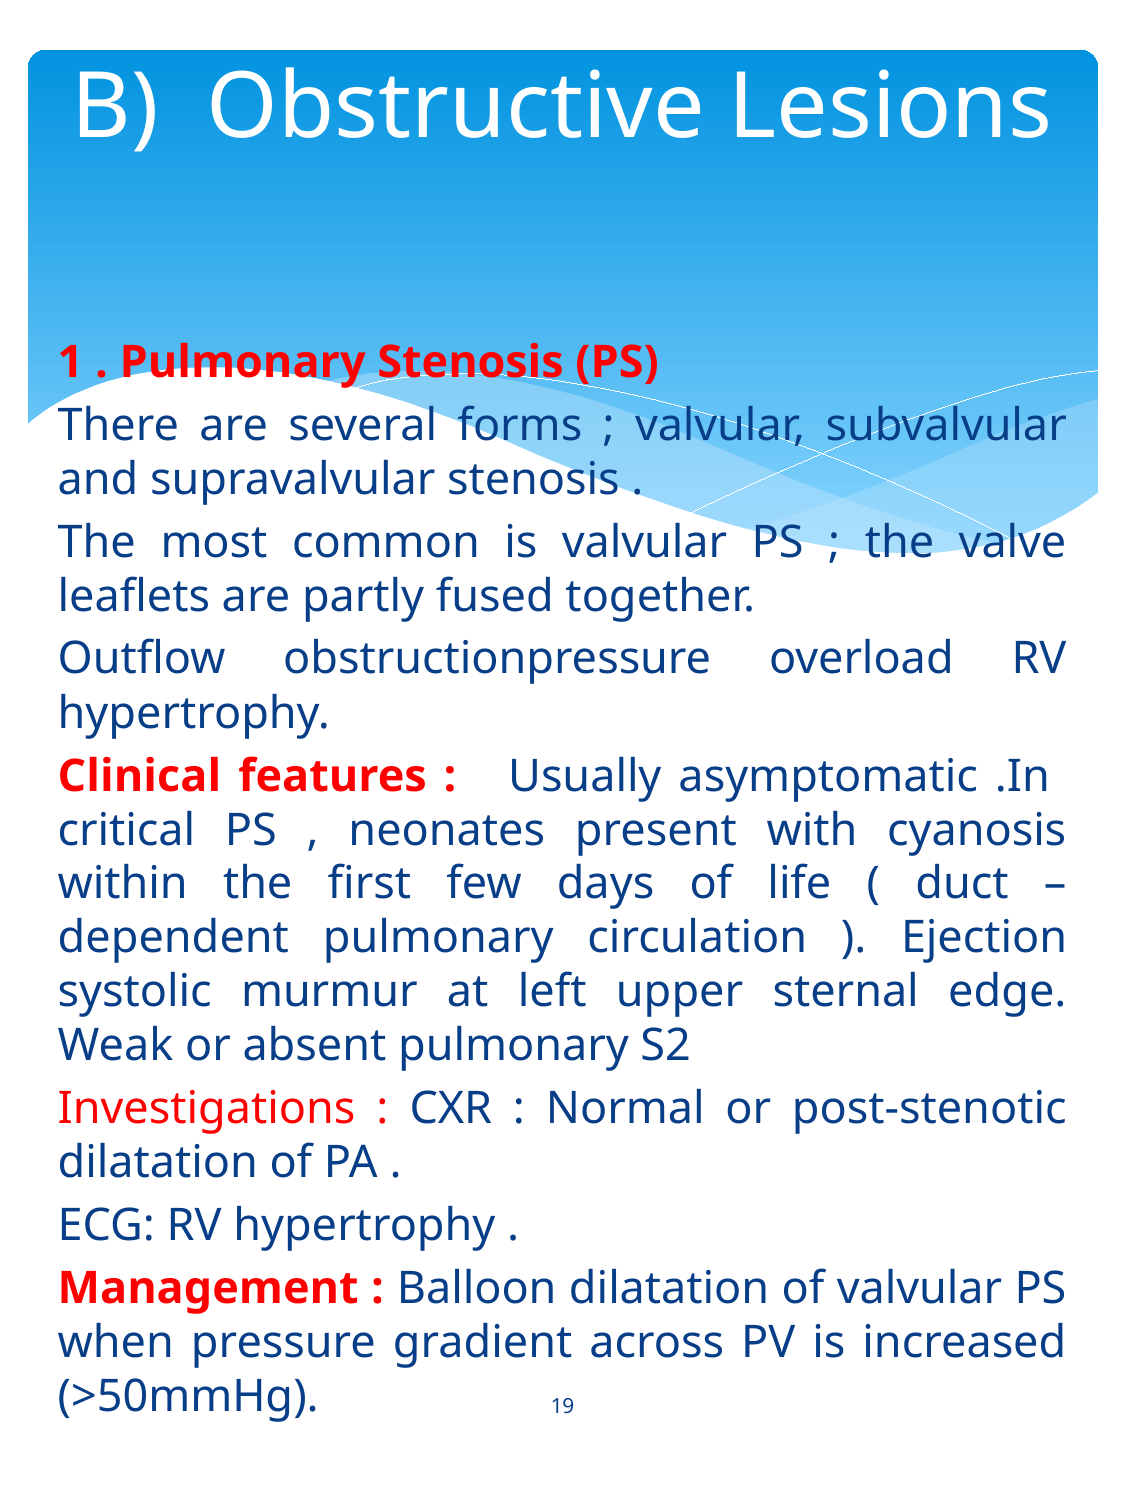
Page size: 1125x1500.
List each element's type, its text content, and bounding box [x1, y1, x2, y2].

title B) Obstructive Lesions [56, 73, 1069, 348]
slide_number 19 [491, 1367, 634, 1447]
